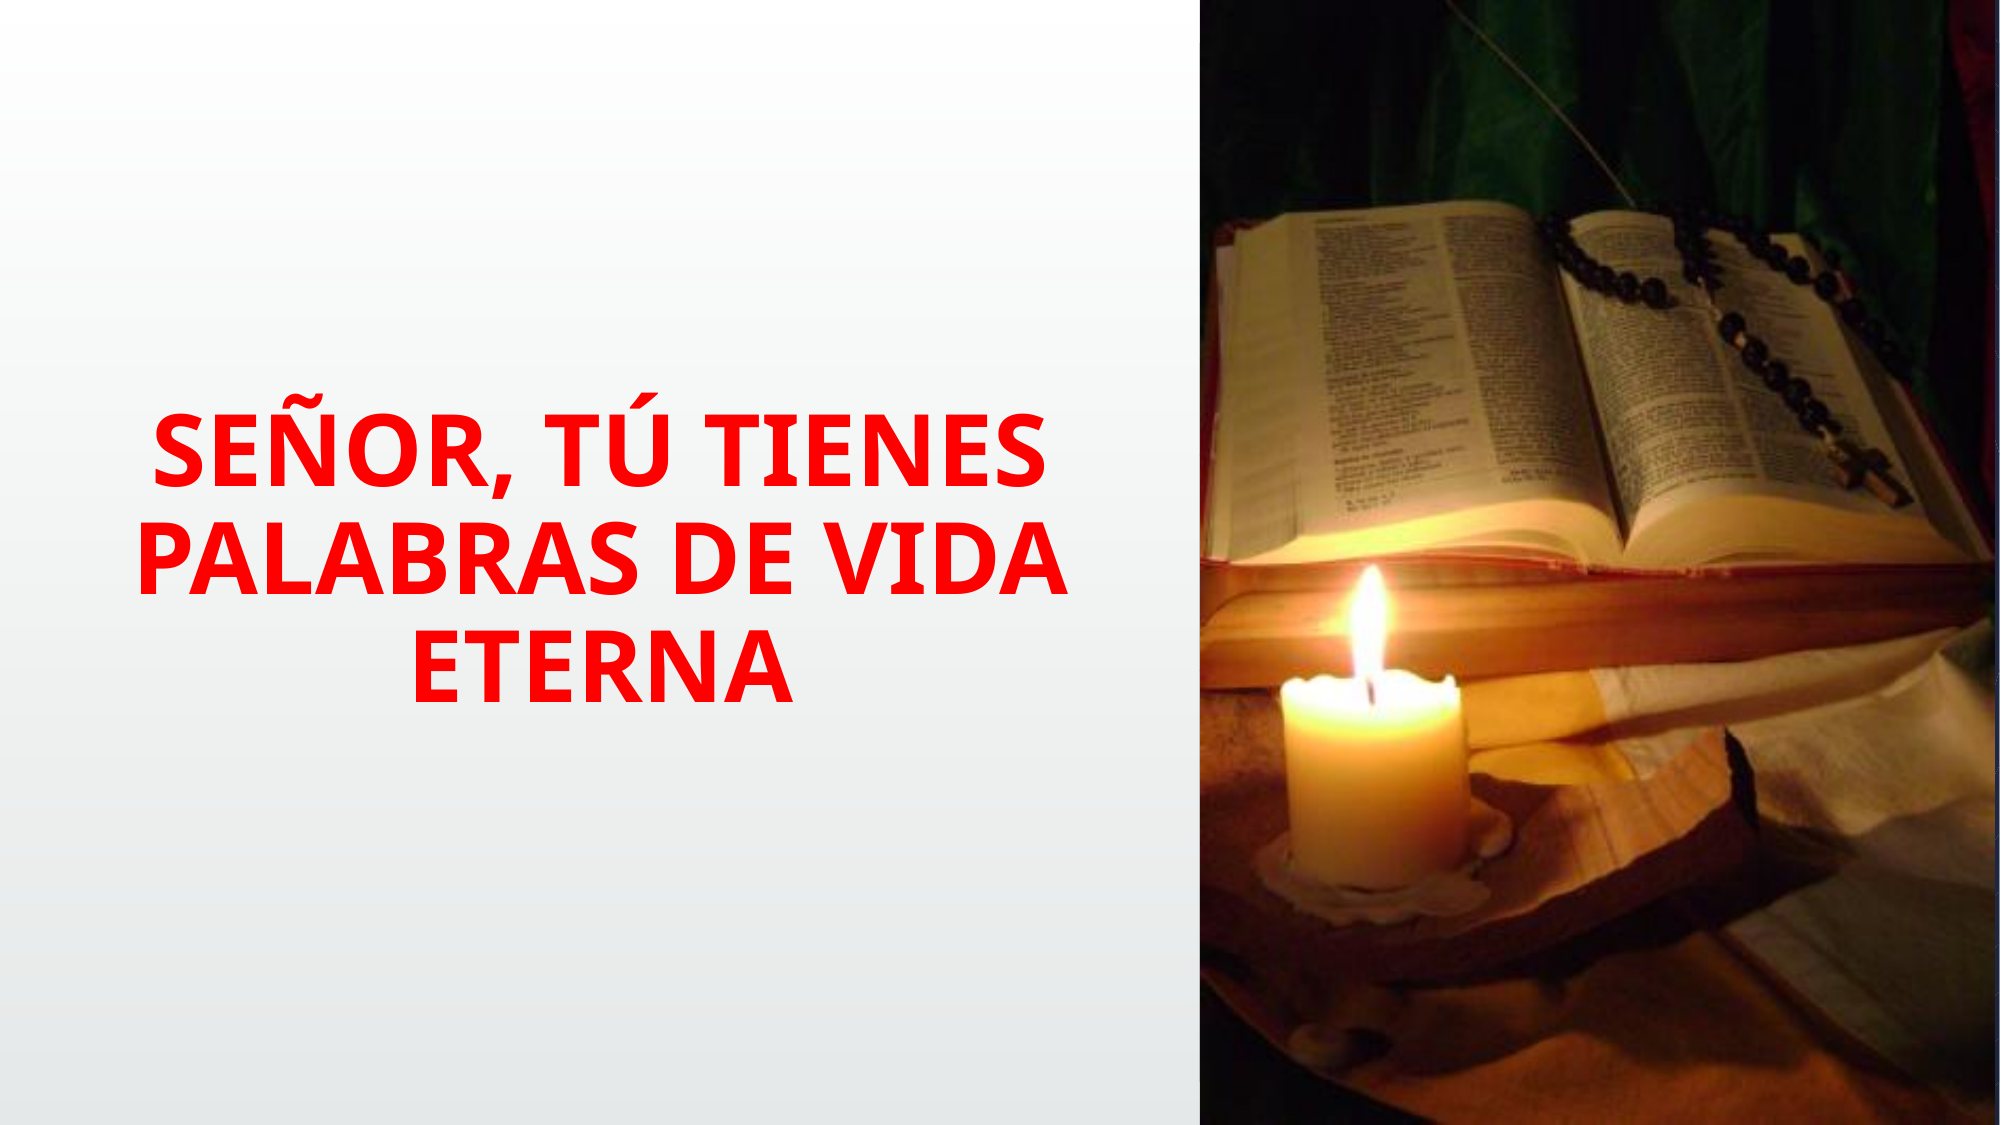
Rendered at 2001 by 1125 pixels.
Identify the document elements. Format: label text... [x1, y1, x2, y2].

title SEÑOR, TÚ TIENES PALABRAS DE VIDA ETERNA [0, 0, 1200, 1125]
picture [1200, 0, 1995, 1125]
